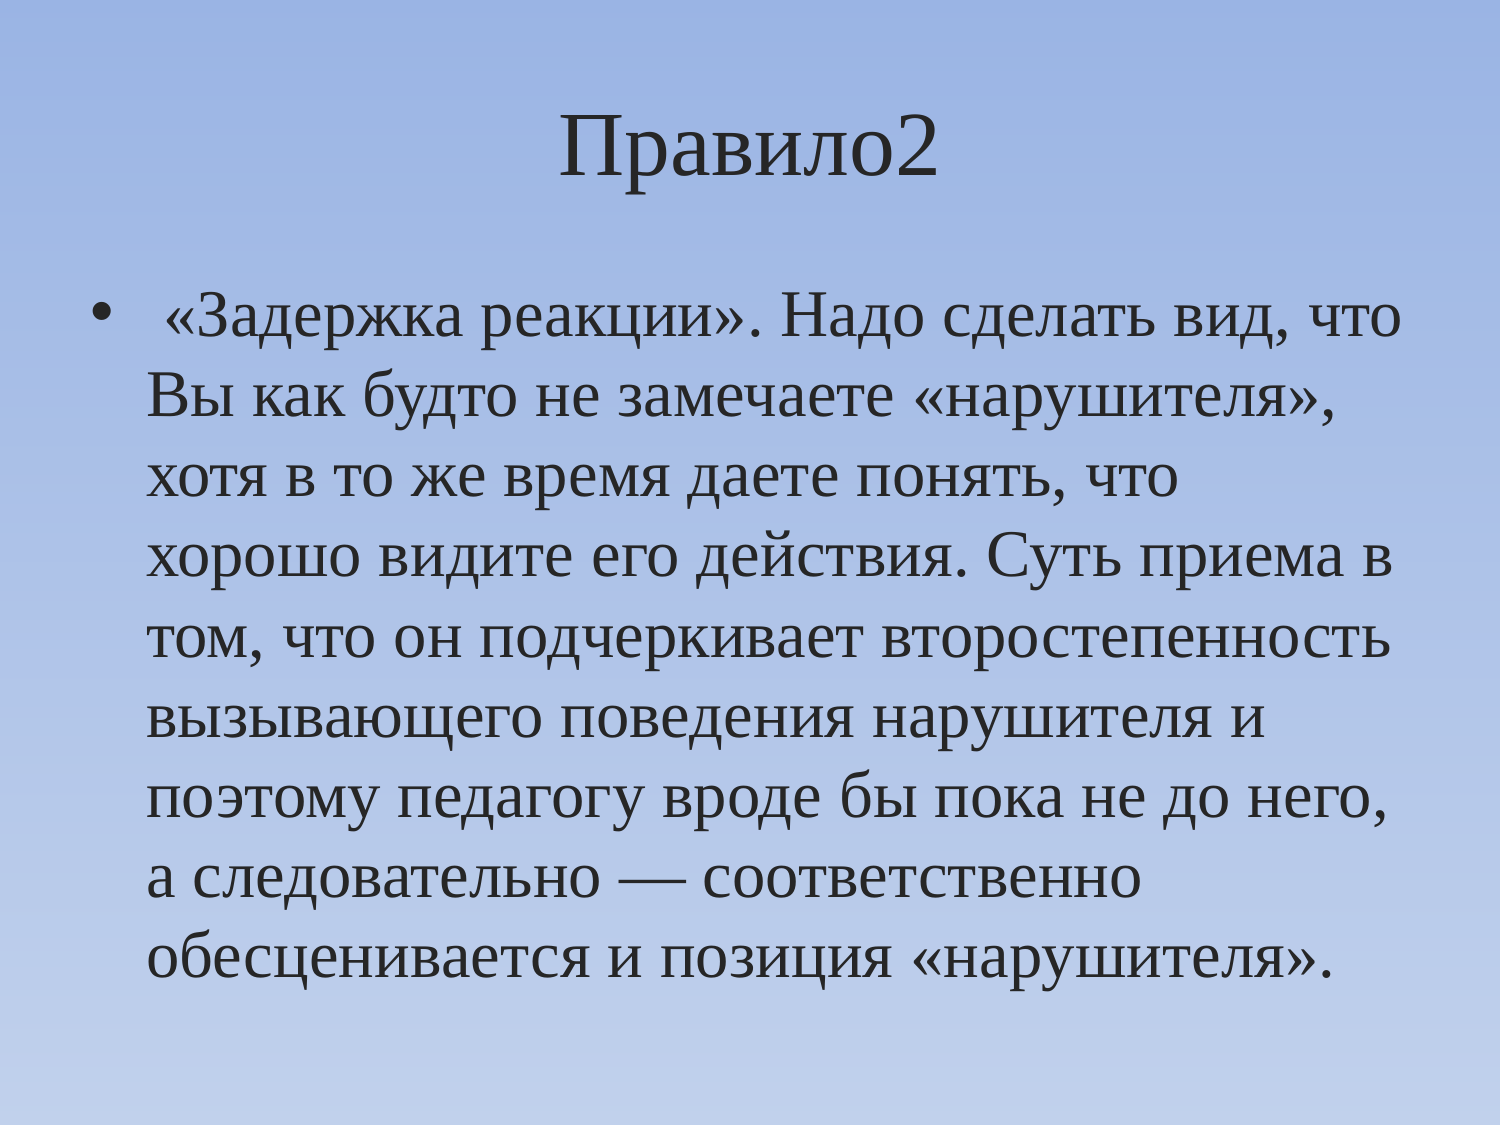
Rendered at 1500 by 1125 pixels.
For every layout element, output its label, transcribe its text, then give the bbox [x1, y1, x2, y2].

title Правило2 [75, 45, 1425, 233]
list «Задержка реакции». Надо сделать вид, что Вы как будто не замечаете «нарушителя», хотя в то же время даете понять, что хорошо видите его действия. Суть приема в том, что он подчеркивает второстепенность вызывающего поведения нарушителя и поэтому педагогу вроде бы пока не до него, а следовательно — соответственно обесценивается и позиция «нарушителя». [75, 262, 1425, 1005]
